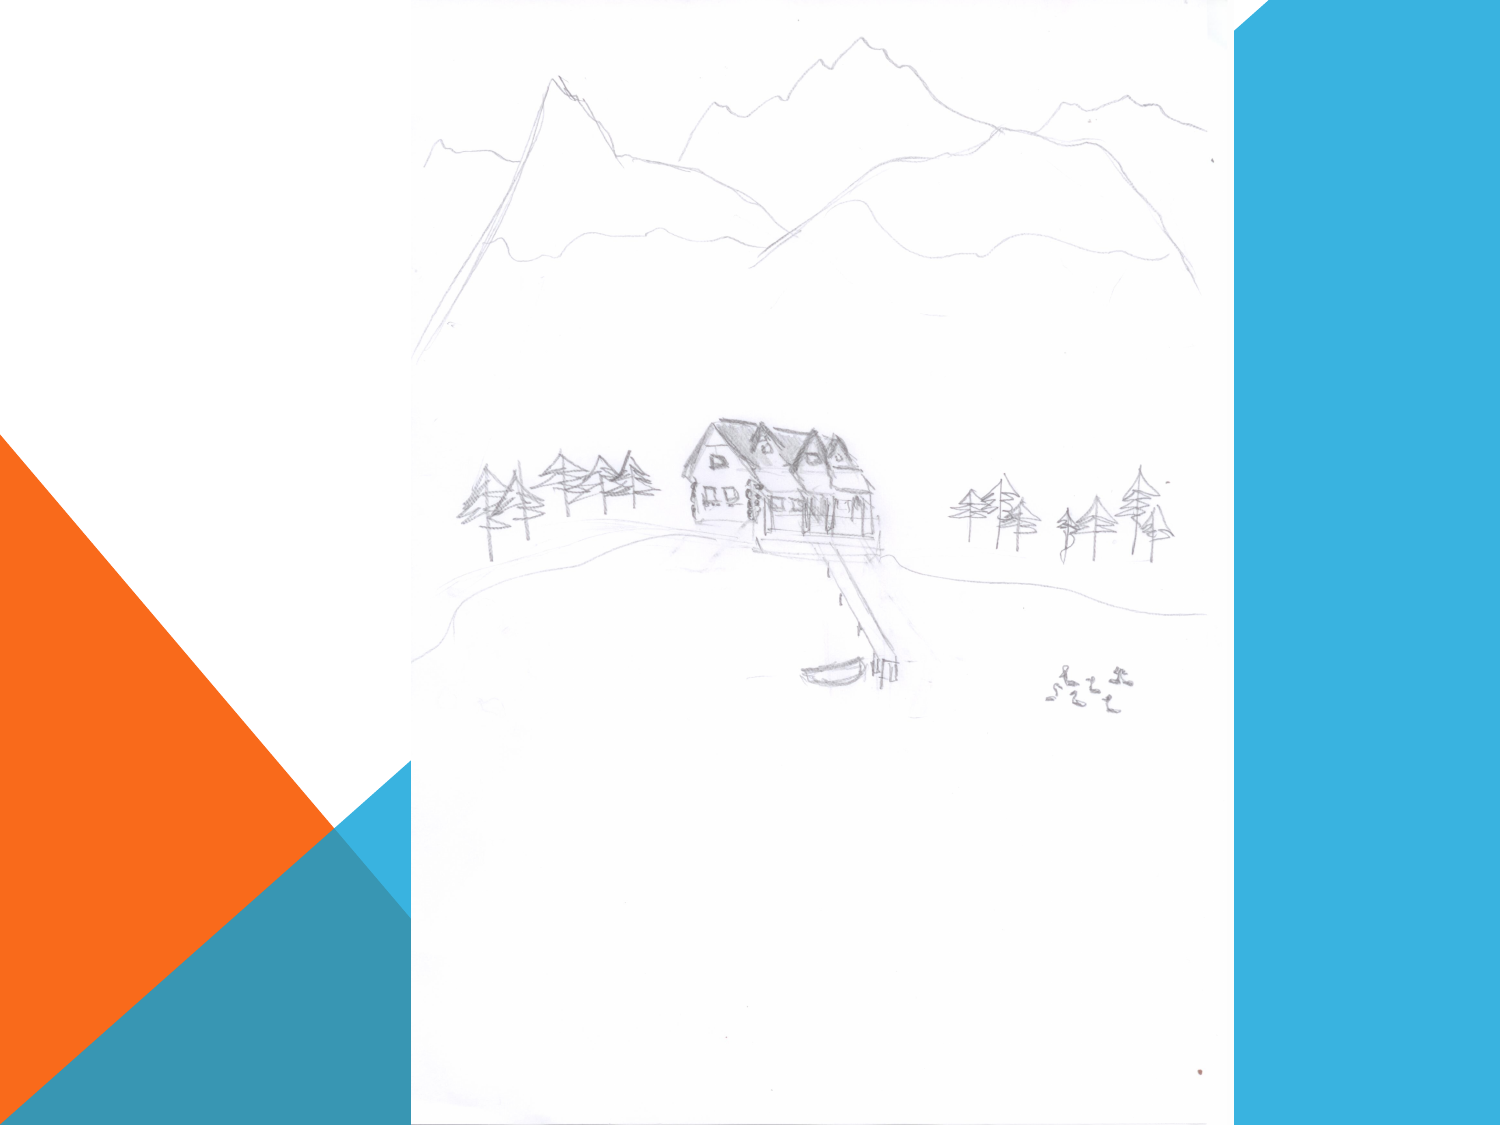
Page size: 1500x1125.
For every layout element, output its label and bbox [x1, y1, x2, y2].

picture [411, 0, 1235, 1125]
